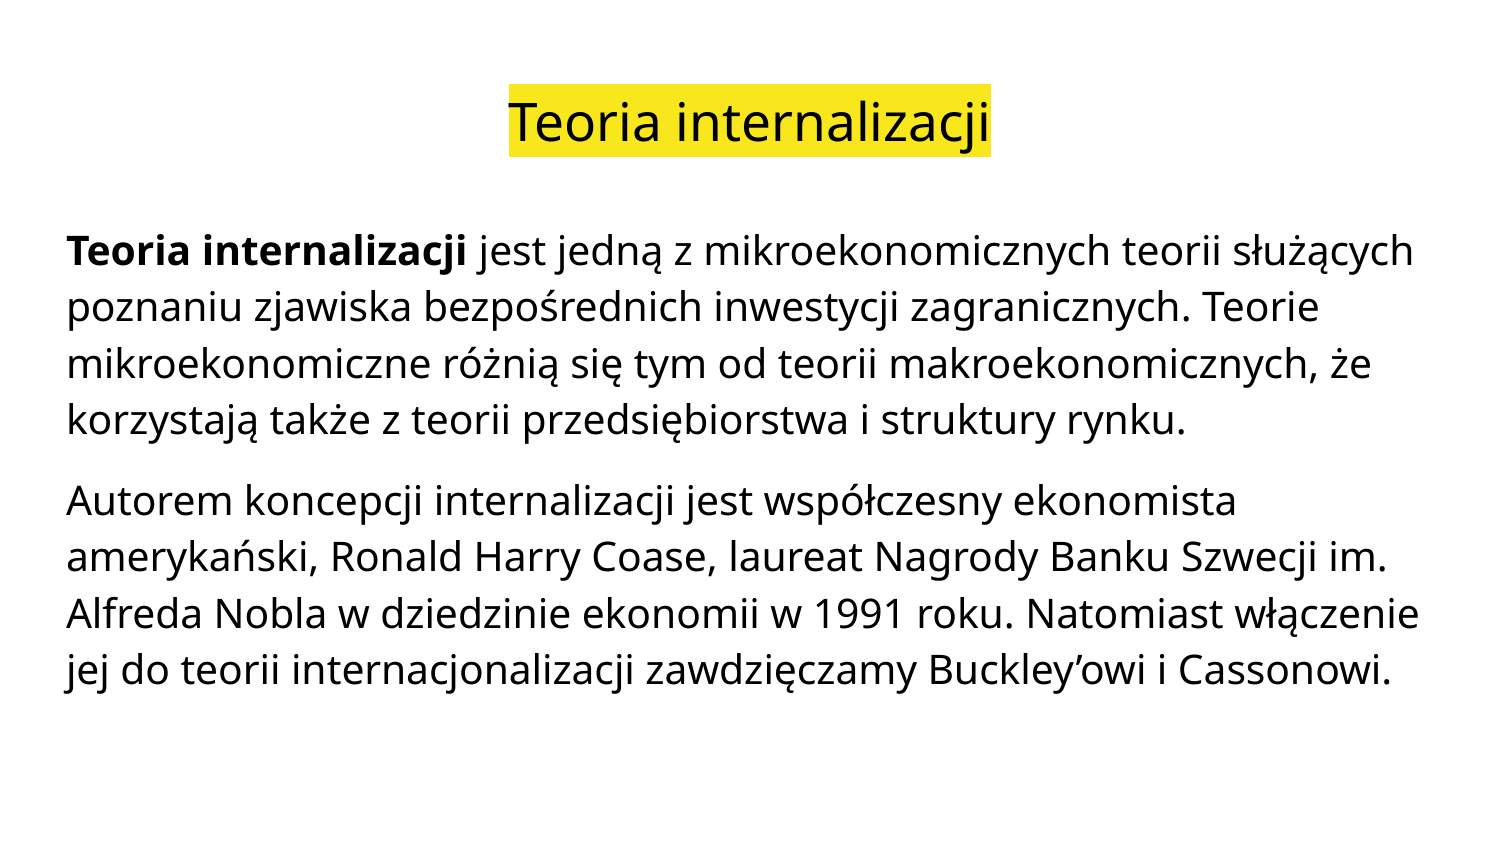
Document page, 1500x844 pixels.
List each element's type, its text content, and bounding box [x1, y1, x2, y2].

list Teoria internalizacji jest jedną z mikroekonomicznych teorii służących poznaniu zjawiska bezpośrednich inwestycji zagranicznych. Teorie mikroekonomiczne różnią się tym od teorii makroekonomicznych, że korzystają także z teorii przedsiębiorstwa i struktury rynku. Autorem koncepcji internalizacji jest współczesny ekonomista amerykański, Ronald Harry Coase, laureat Nagrody Banku Szwecji im. Alfreda Nobla w dziedzinie ekonomii w 1991 roku. Natomiast włączenie jej do teorii internacjonalizacji zawdzięczamy Buckley’owi i Cassonowi. [51, 202, 1449, 750]
title Teoria internalizacji [51, 72, 1449, 167]
